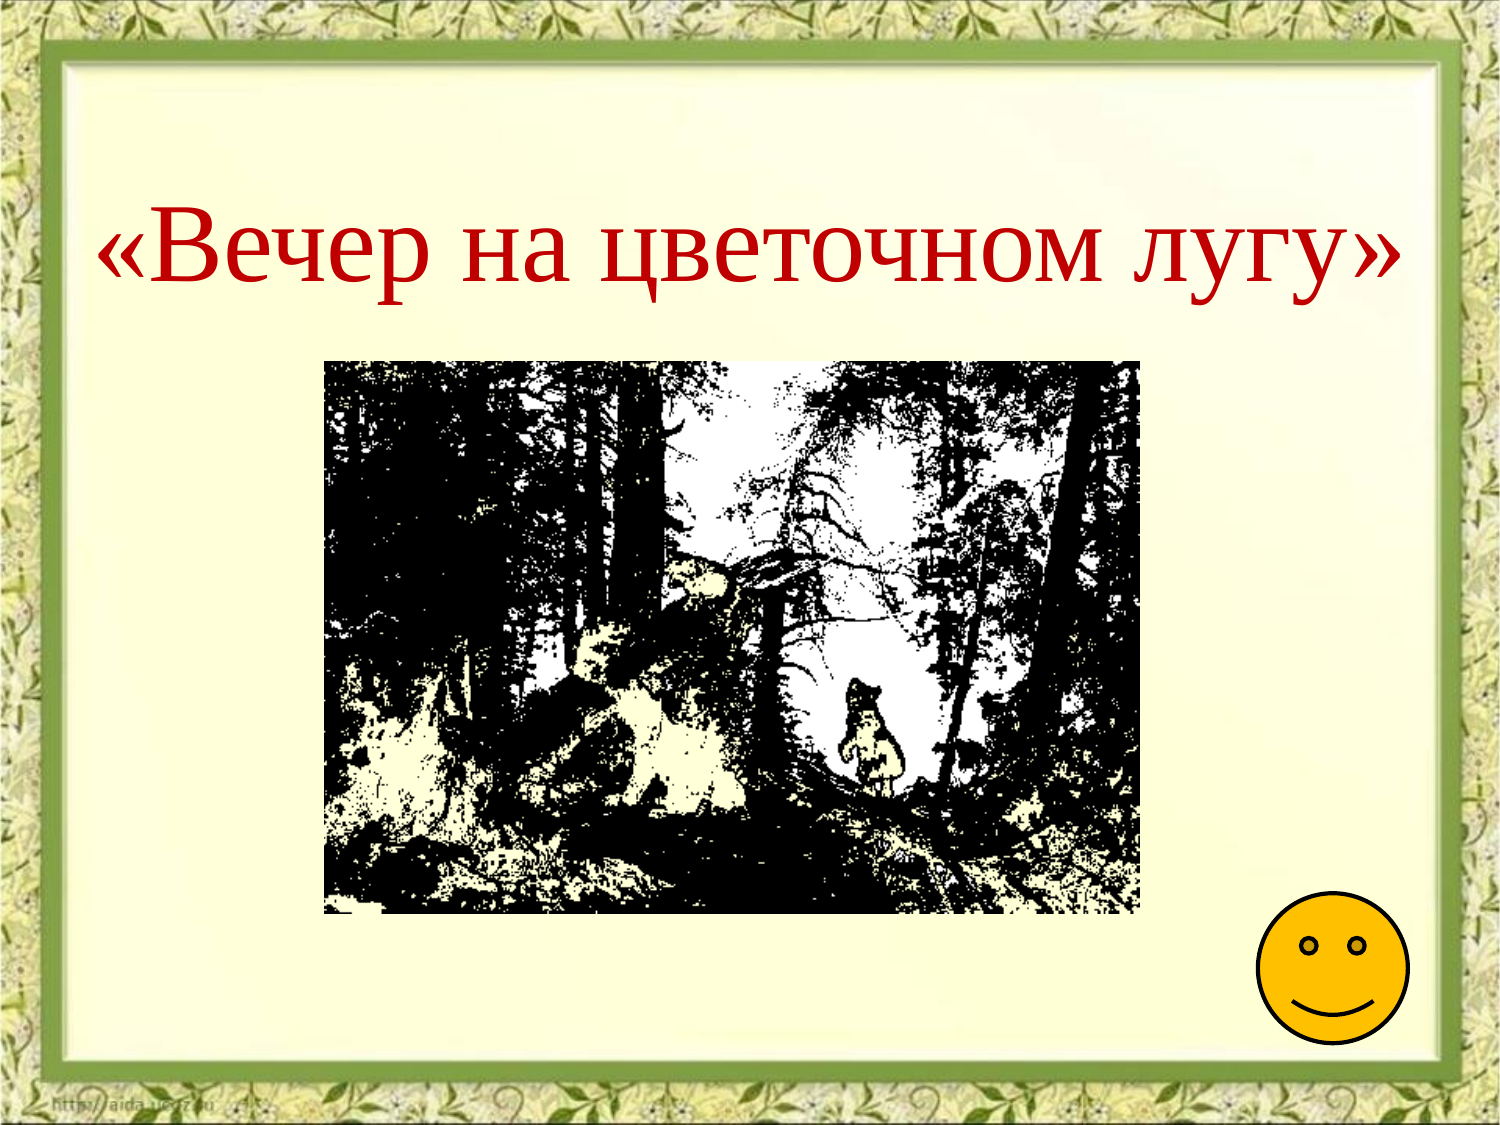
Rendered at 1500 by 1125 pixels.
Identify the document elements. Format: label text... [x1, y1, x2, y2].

title «Вечер на цветочном лугу» [0, 172, 1500, 301]
text_box [1255, 891, 1410, 1046]
picture [0, 0, 1500, 172]
picture [0, 301, 1500, 1125]
